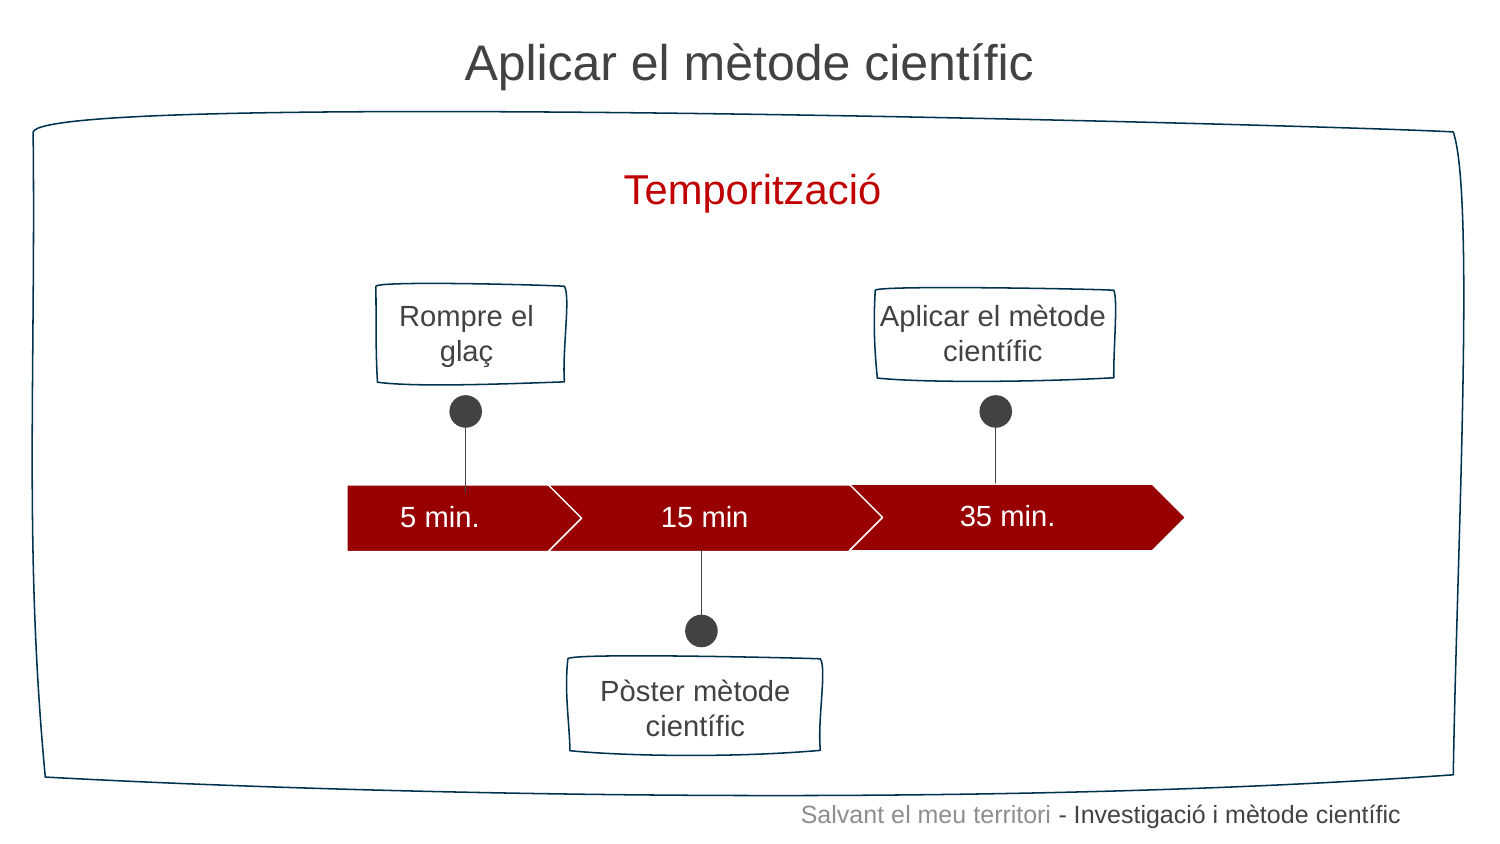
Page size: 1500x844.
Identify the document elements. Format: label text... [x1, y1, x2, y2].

text_box [346, 484, 364, 552]
text_box [1116, 484, 1186, 551]
list 15 min [596, 476, 813, 554]
text_box [449, 395, 483, 428]
list Rompre el glaç [374, 282, 559, 387]
text_box 35 min. [899, 476, 1116, 554]
text_box [32, 111, 1464, 790]
text_box Salvant el meu territori - Investigació i mètode científic [88, 790, 1417, 844]
text_box Aplicar el mètode científic [0, 20, 1499, 106]
list Aplicar el mètode científic [839, 282, 1126, 387]
text_box [548, 484, 596, 552]
text_box [516, 484, 580, 552]
text_box [685, 615, 718, 648]
text_box [813, 484, 882, 552]
text_box Temporització [88, 147, 1417, 234]
text_box [979, 395, 1013, 428]
list 5 min. [364, 476, 516, 554]
text_box Pòster mètode científic [553, 656, 817, 762]
text_box [849, 484, 899, 551]
